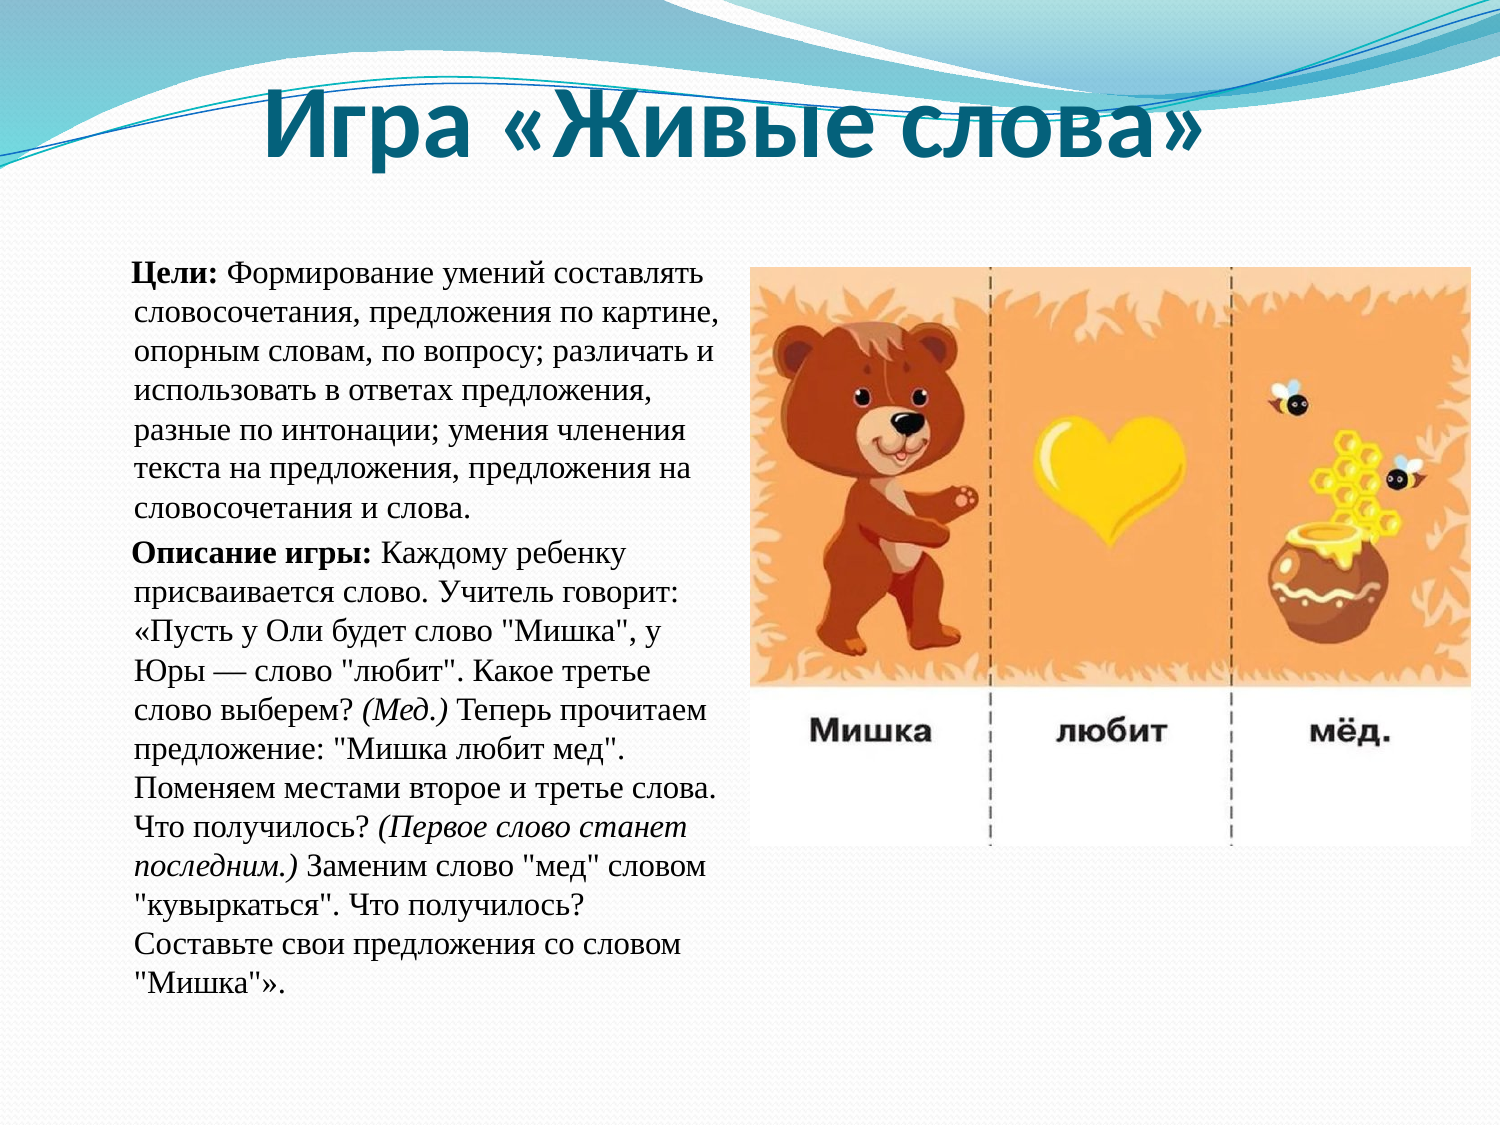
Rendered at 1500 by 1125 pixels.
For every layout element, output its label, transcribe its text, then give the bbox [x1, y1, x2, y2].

list Цели: Формирование умений составлять словосочетания, предложения по картине, опорным словам, по вопросу; различать и использовать в ответах предложения, разные по интонации; умения членения текста на предложения, предложения на словосочетания и слова. Описание игры: Каждому ребенку присваивается слово. Учитель говорит: «Пусть у Оли будет слово "Мишка", у Юры — слово "любит". Какое третье слово выберем? (Мед.) Teпepь прочитаем предложение: "Мишка любит мед". Поменяем местами второе и третье слова. Что получилось? (Первое слово станет последним.) Заменим слово "мед" словом "кувыркаться". Что получилось? Составьте свои предложения со словом "Мишка"». [75, 243, 738, 1043]
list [749, 266, 1471, 847]
title Игра «Живые слова» [75, 115, 1425, 303]
